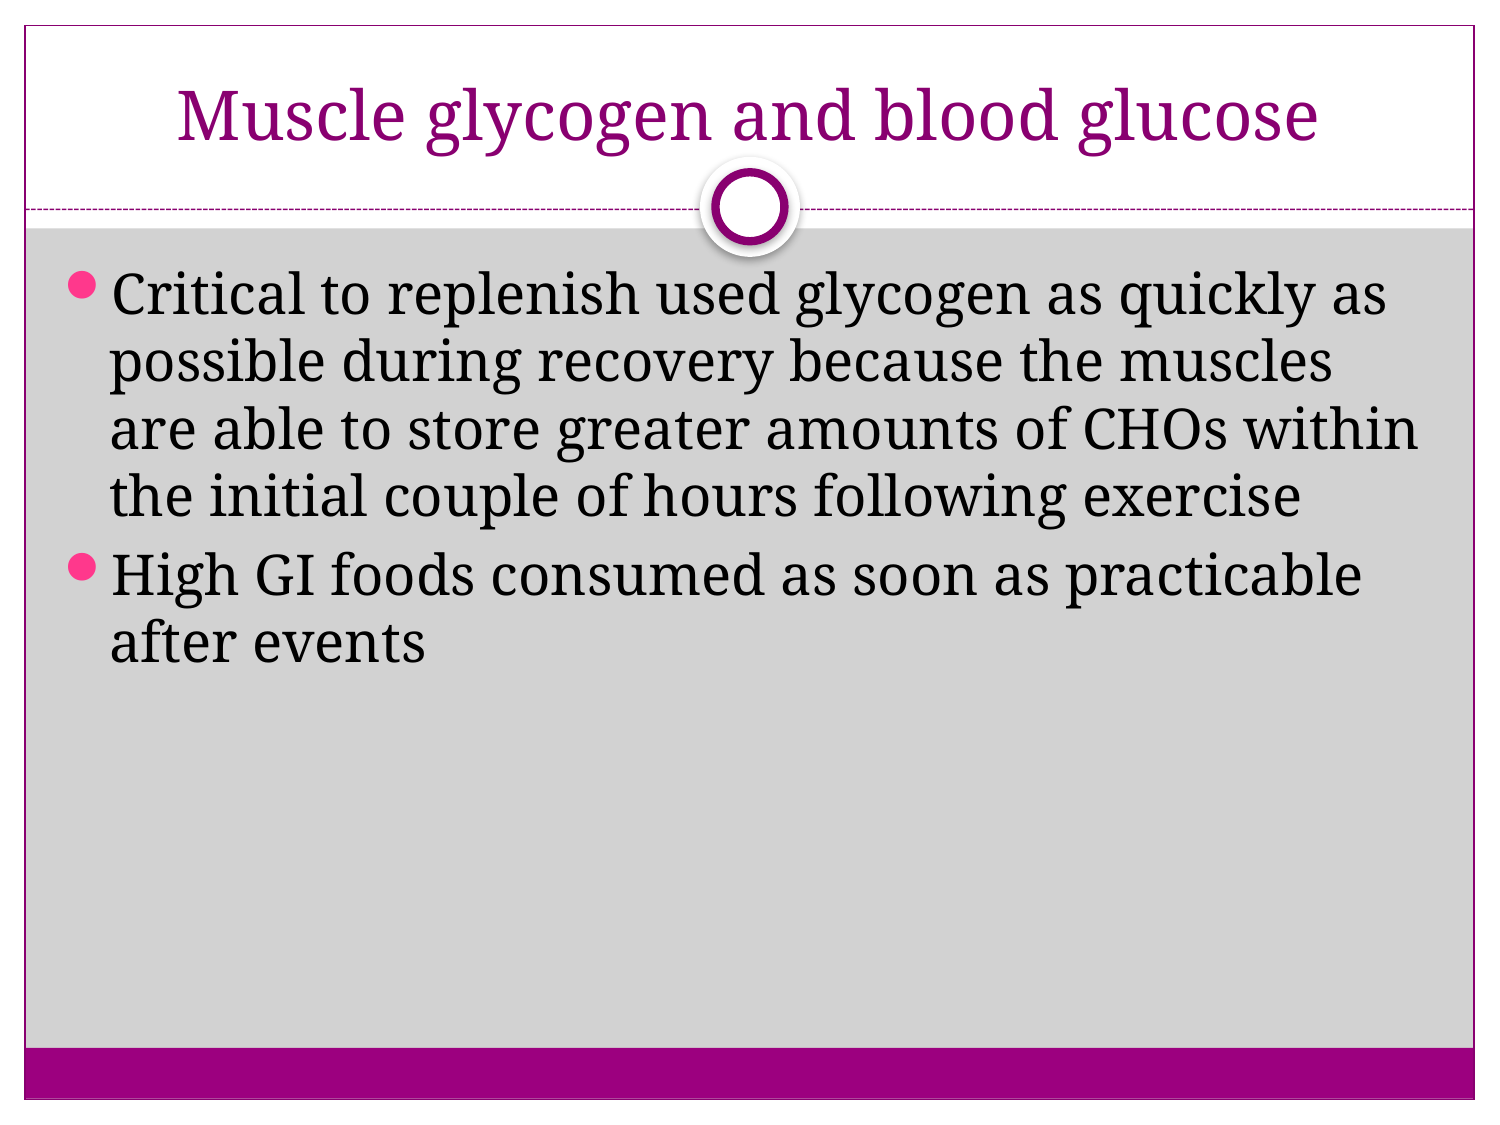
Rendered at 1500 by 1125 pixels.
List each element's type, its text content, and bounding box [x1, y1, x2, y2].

title Muscle glycogen and blood glucose [49, 37, 1450, 162]
list Critical to replenish used glycogen as quickly as possible during recovery because the muscles are able to store greater amounts of CHOs within the initial couple of hours following exercise High GI foods consumed as soon as practicable after events [49, 250, 1445, 1001]
